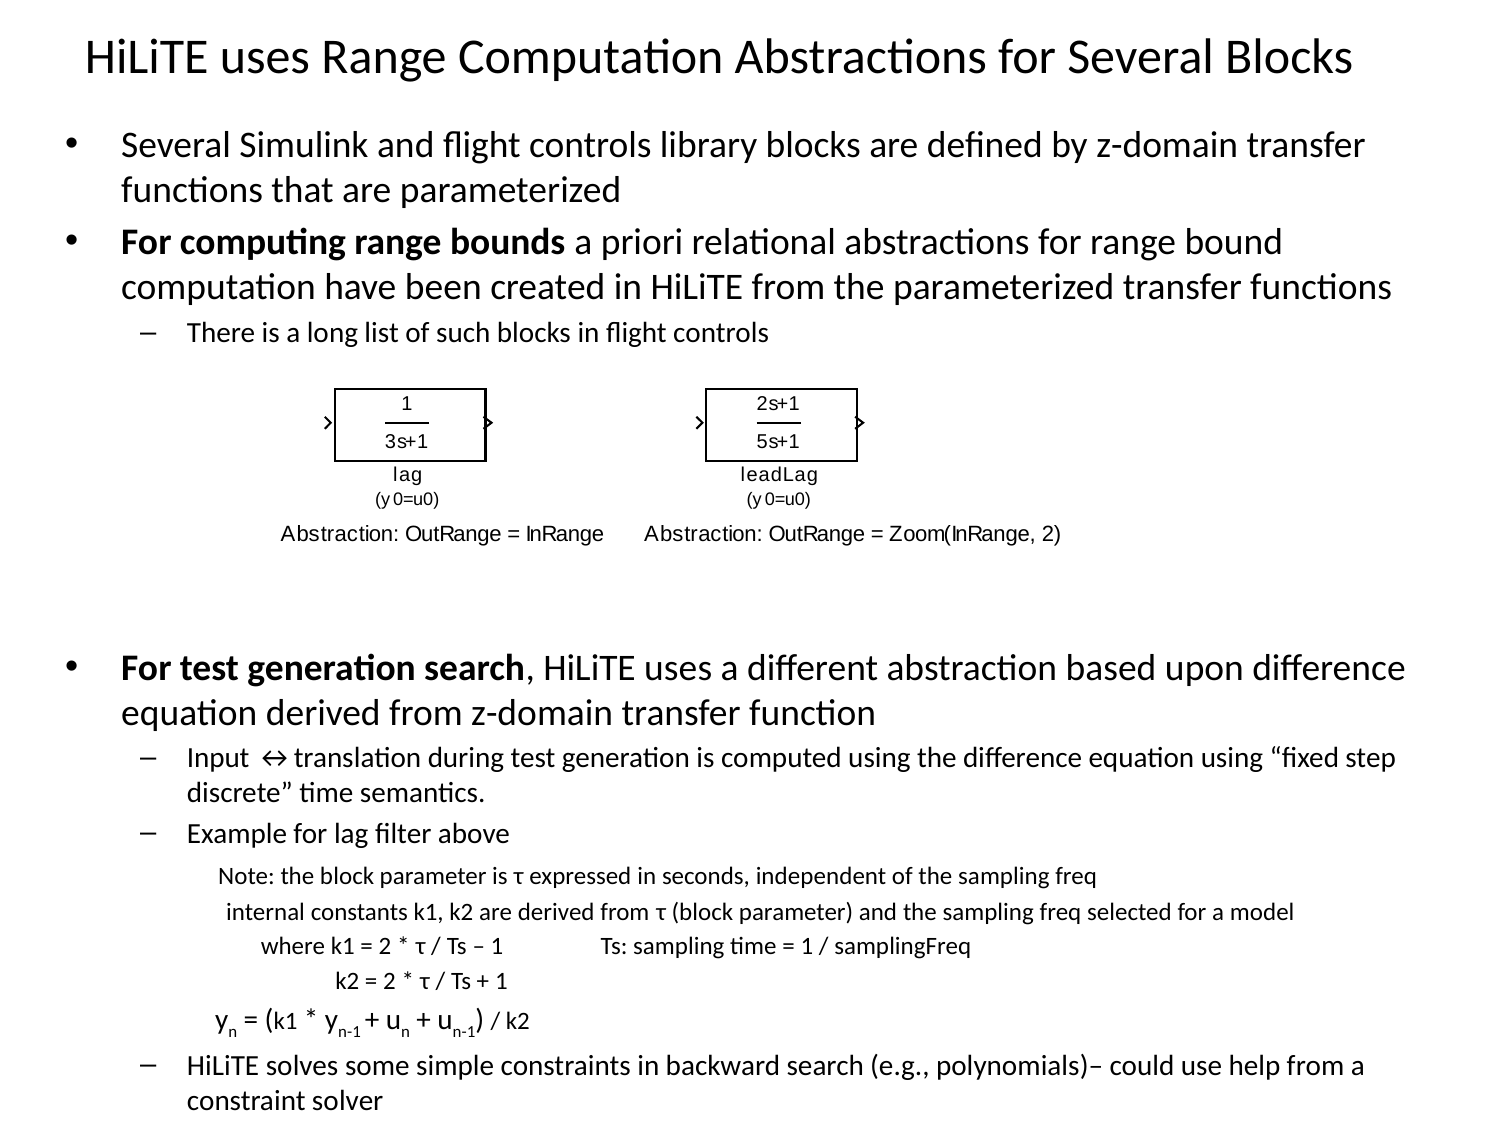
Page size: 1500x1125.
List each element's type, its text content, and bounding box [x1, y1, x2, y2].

title HiLiTE uses Range Computation Abstractions for Several Blocks [0, 0, 1476, 113]
list Several Simulink and flight controls library blocks are defined by z-domain transfer functions that are parameterized For computing range bounds a priori relational abstractions for range bound computation have been created in HiLiTE from the parameterized transfer functions There is a long list of such blocks in flight controls For test generation search, HiLiTE uses a different abstraction based upon difference equation derived from z-domain transfer function Input ↔translation during test generation is computed using the difference equation using “fixed step discrete” time semantics. Example for lag filter above Note: the block parameter is τ expressed in seconds, independent of the sampling freq internal constants k1, k2 are derived from τ (block parameter) and the sampling freq selected for a model where k1 = 2 * τ / Ts – 1 Ts: sampling time = 1 / samplingFreq k2 = 2 * τ / Ts + 1 yn = (k1 * yn-1 + un + un-1) / k2 HiLiTE solves some simple constraints in backward search (e.g., polynomials)– could use help from a constraint solver [49, 112, 1476, 1125]
picture [262, 362, 1085, 588]
